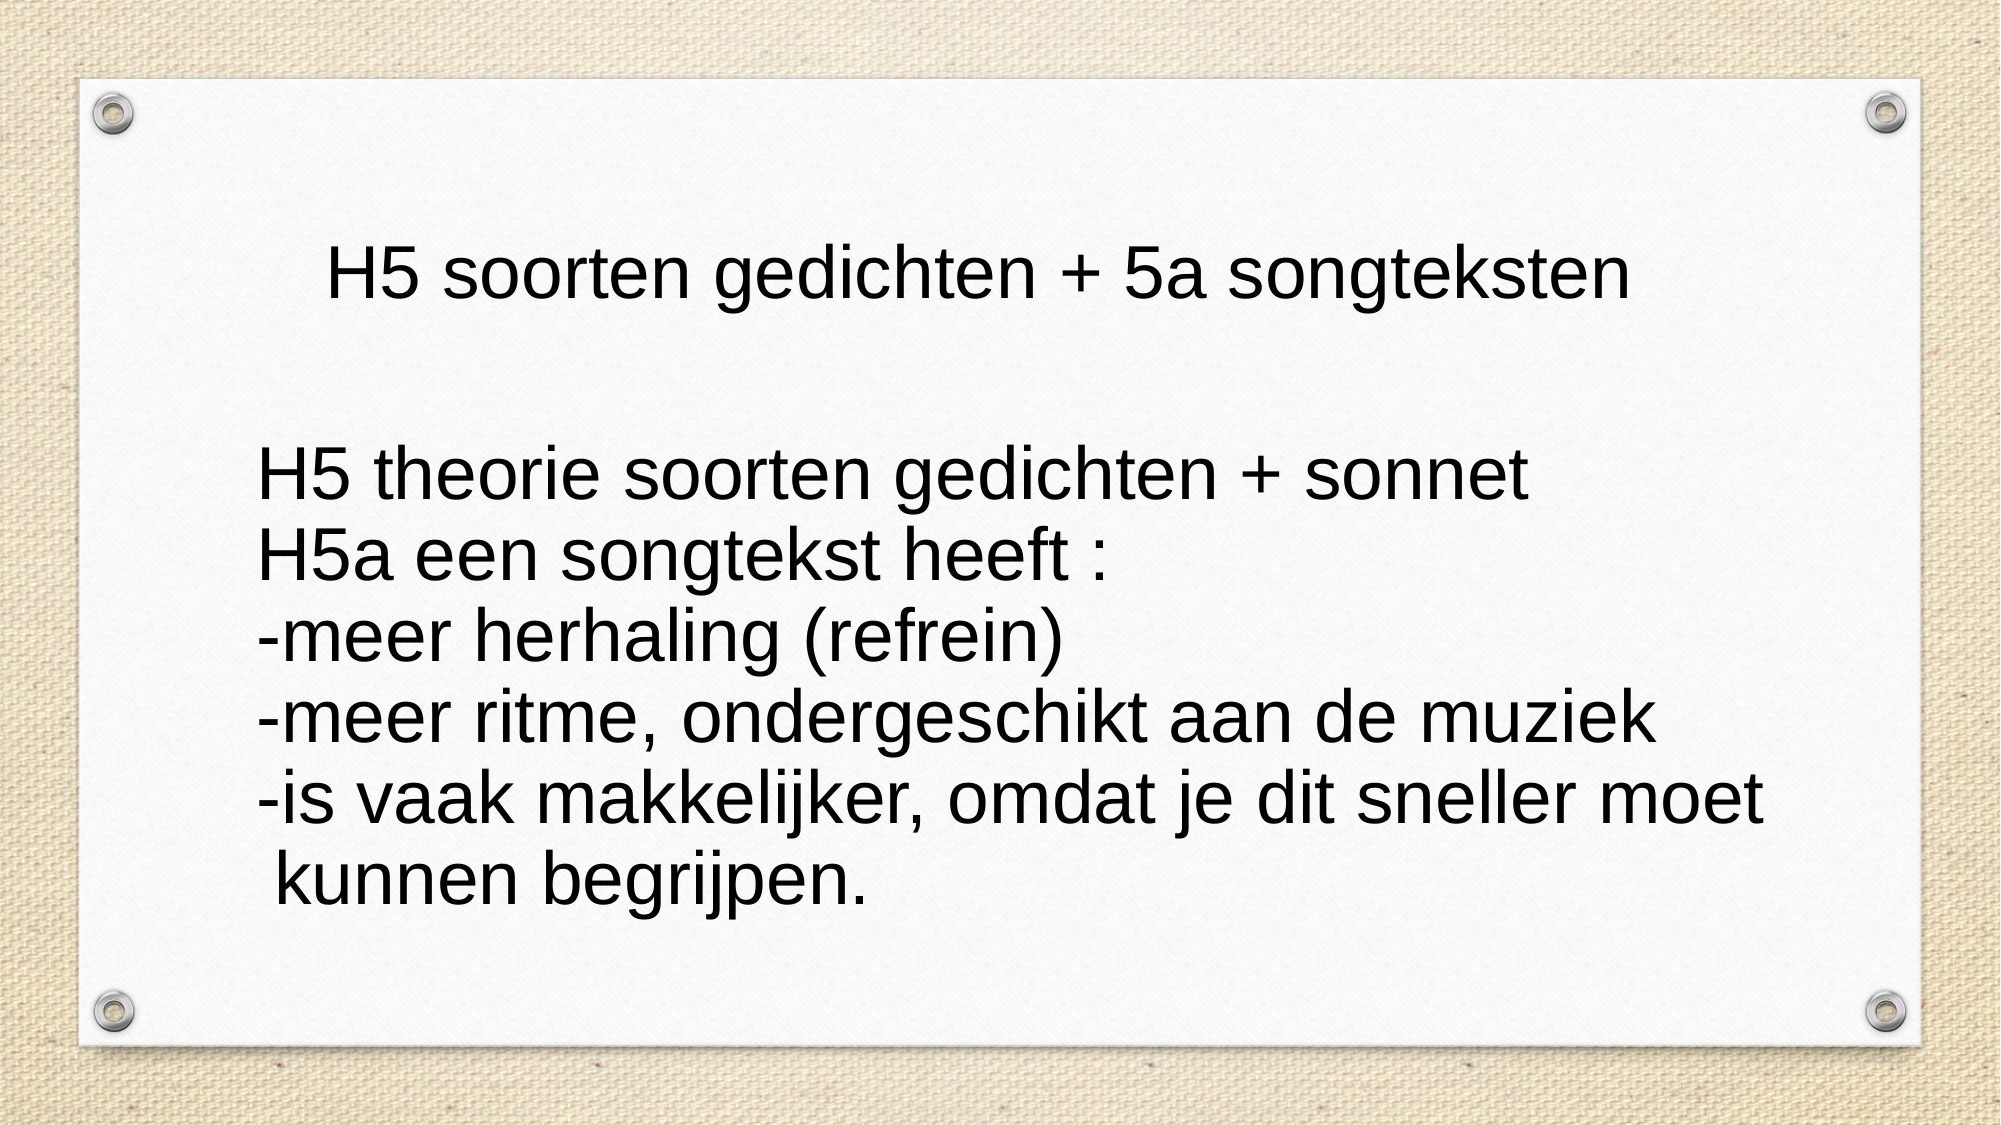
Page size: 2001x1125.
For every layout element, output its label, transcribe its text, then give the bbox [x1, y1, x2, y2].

title H5 soorten gedichten + 5a songteksten [212, 161, 1788, 375]
picture [0, 0, 2001, 1125]
list H5 theorie soorten gedichten + sonnet H5a een songtekst heeft : -meer herhaling (refrein) -meer ritme, ondergeschikt aan de muziek -is vaak makkelijker, omdat je dit sneller moet kunnen begrijpen. [212, 419, 1788, 965]
